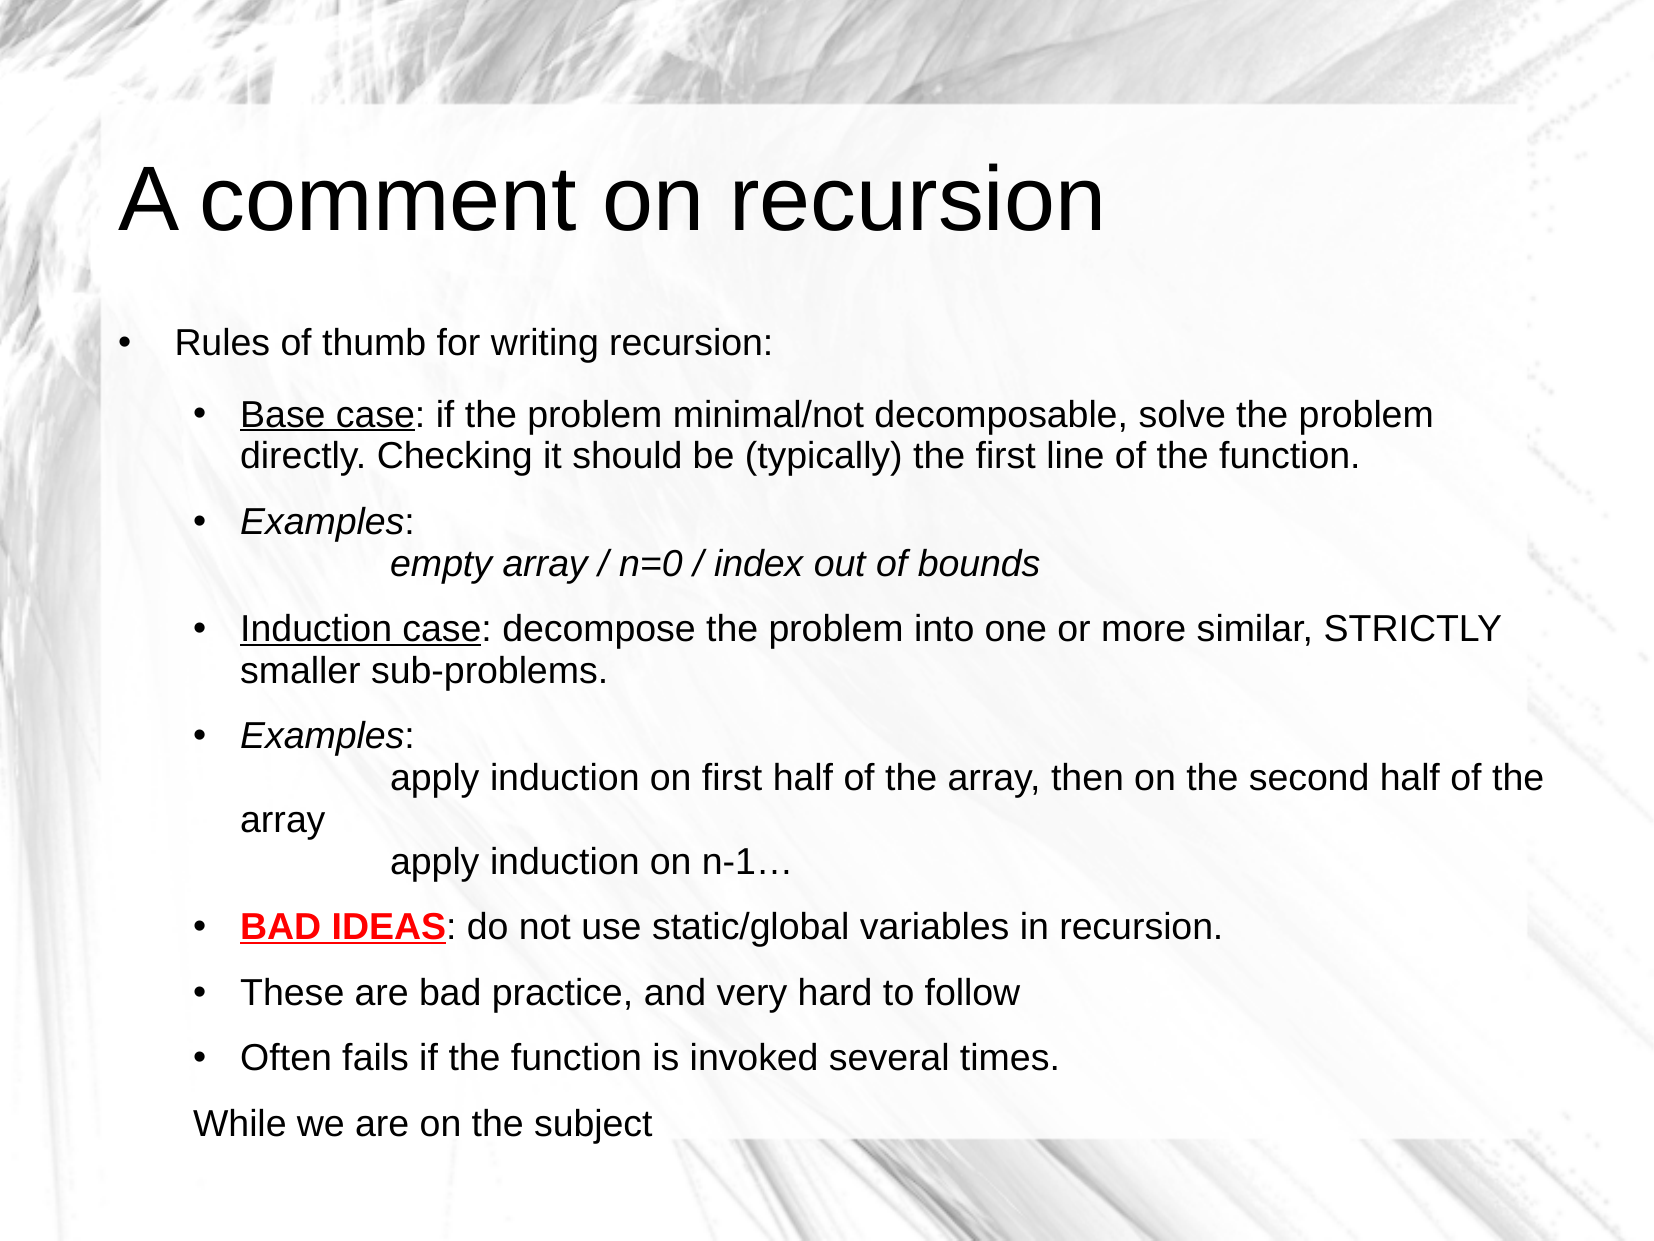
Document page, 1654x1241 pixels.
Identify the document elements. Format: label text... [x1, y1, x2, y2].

list Rules of thumb for writing recursion: Base case: if the problem minimal/not decomposable, solve the problem directly. Checking it should be (typically) the first line of the function. Examples: empty array / n=0 / index out of bounds Induction case: decompose the problem into one or more similar, STRICTLY smaller sub-problems. Examples: apply induction on first half of the array, then on the second half of the array apply induction on n-1… BAD IDEAS: do not use static/global variables in recursion. These are bad practice, and very hard to follow Often fails if the function is invoked several times. While we are on the subject [118, 319, 1571, 1109]
title A comment on recursion [118, 112, 1506, 281]
picture [0, 0, 1654, 1241]
